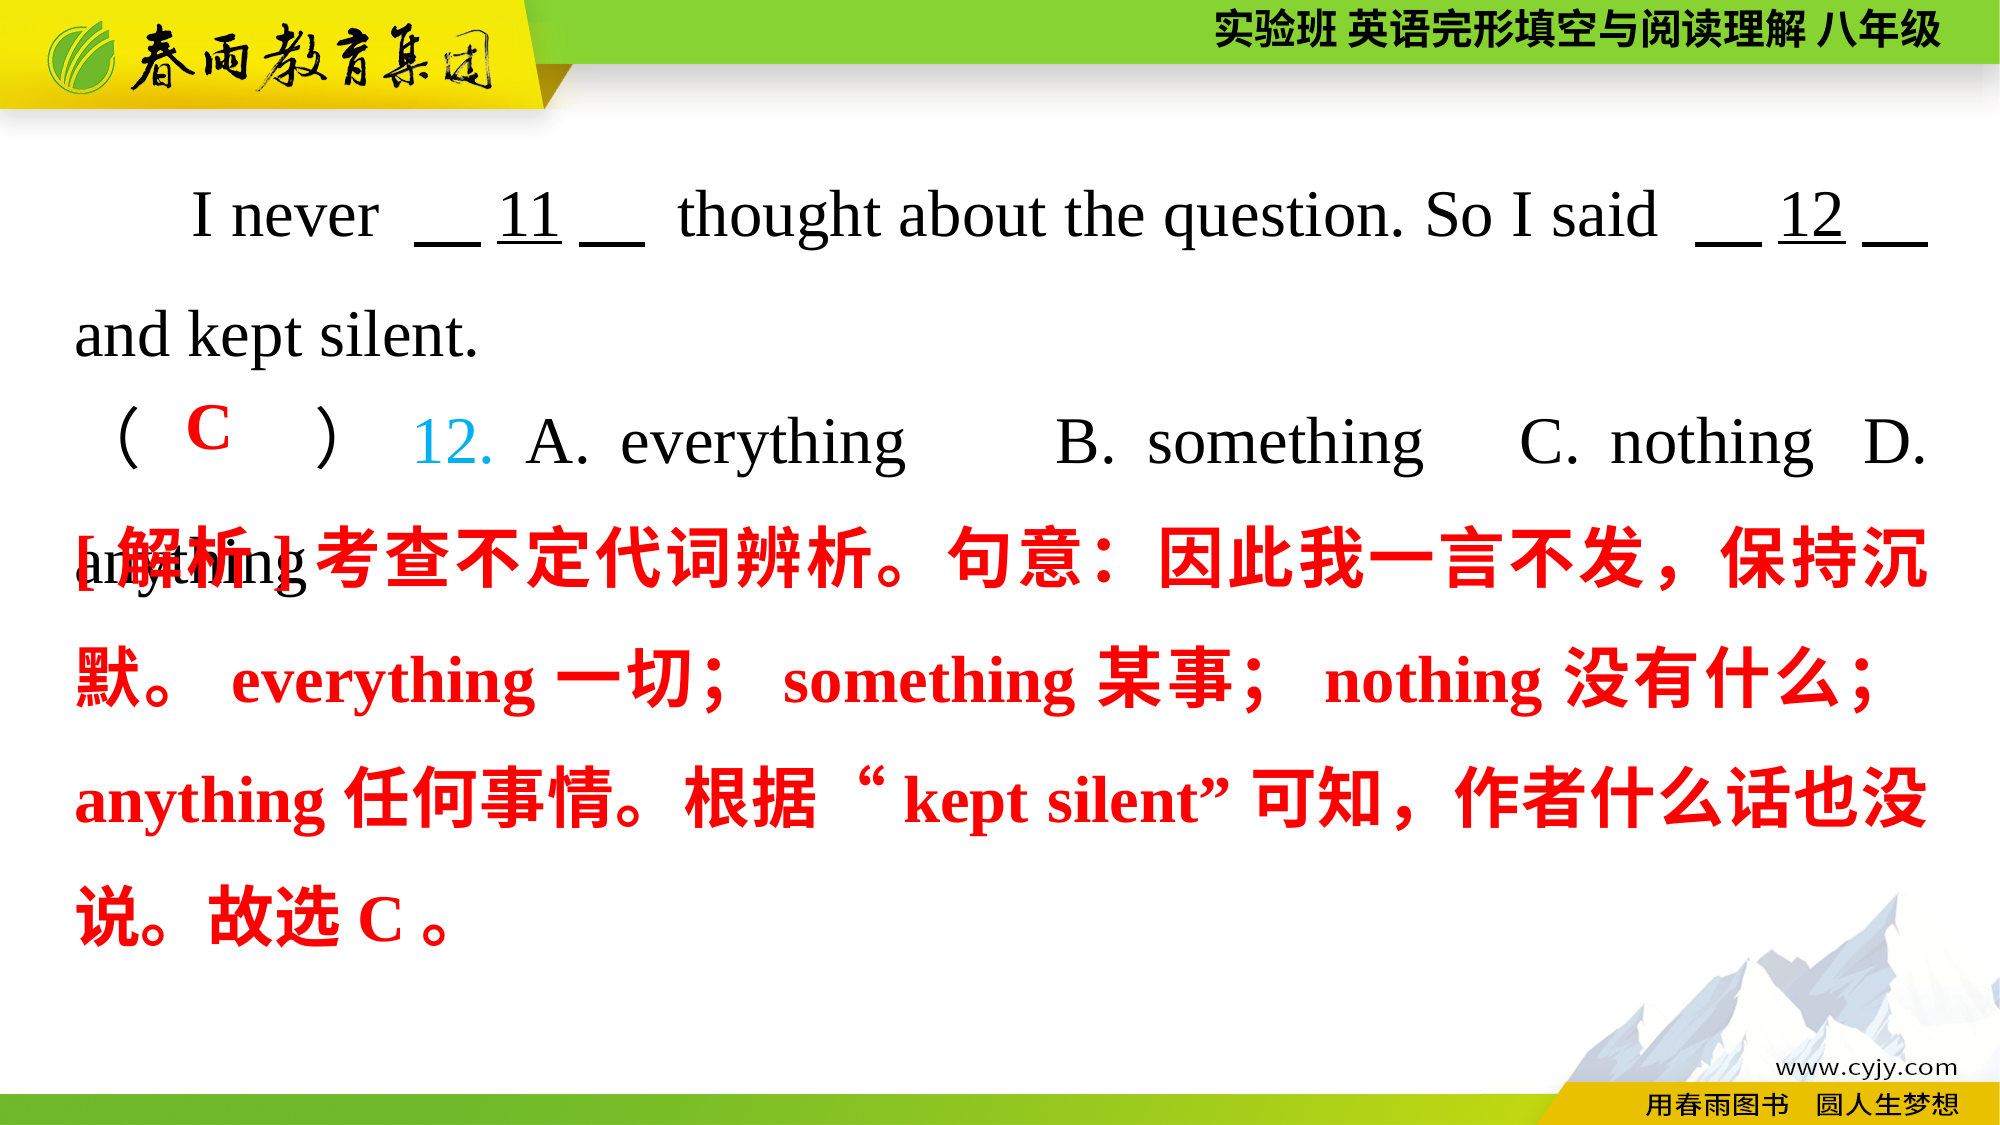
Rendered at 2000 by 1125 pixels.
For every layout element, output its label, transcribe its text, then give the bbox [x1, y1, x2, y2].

picture [0, 0, 2000, 1125]
text_box （ ）12. A. everything B. something C. nothing D. anything [59, 349, 1944, 467]
list I never 11 thought about the question. So I said 12 and kept silent. [59, 122, 1944, 349]
text_box C [171, 375, 250, 467]
text_box [解析]考查不定代词辨析。句意：因此我一言不发，保持沉默。everything一切；something某事；nothing没有什么；anything任何事情。根据“kept silent”可知，作者什么话也没说。故选C。 [59, 467, 1944, 963]
